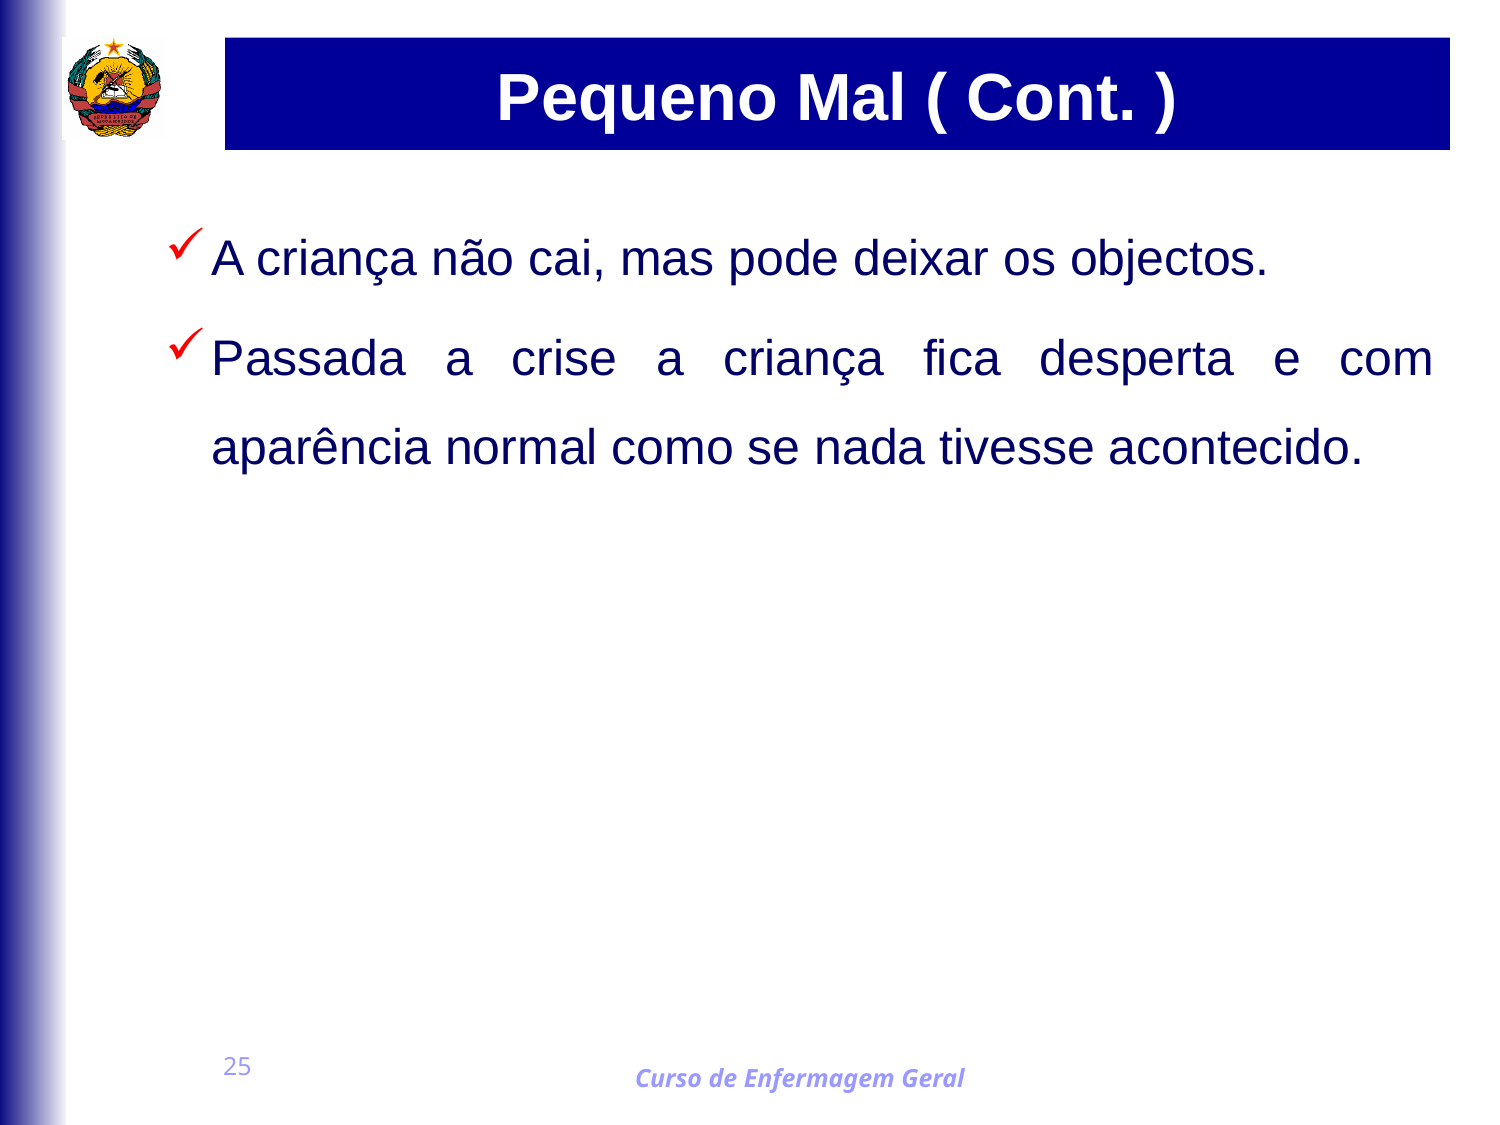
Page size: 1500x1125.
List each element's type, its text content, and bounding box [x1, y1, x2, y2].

slide_number 25 [62, 1037, 413, 1098]
footer Curso de Enfermagem Geral [499, 1049, 1101, 1101]
title Pequeno Mal ( Cont. ) [224, 37, 1451, 151]
list A criança não cai, mas pode deixar os objectos. Passada a crise a criança fica desperta e com aparência normal como se nada tivesse acontecido. [74, 187, 1451, 1013]
